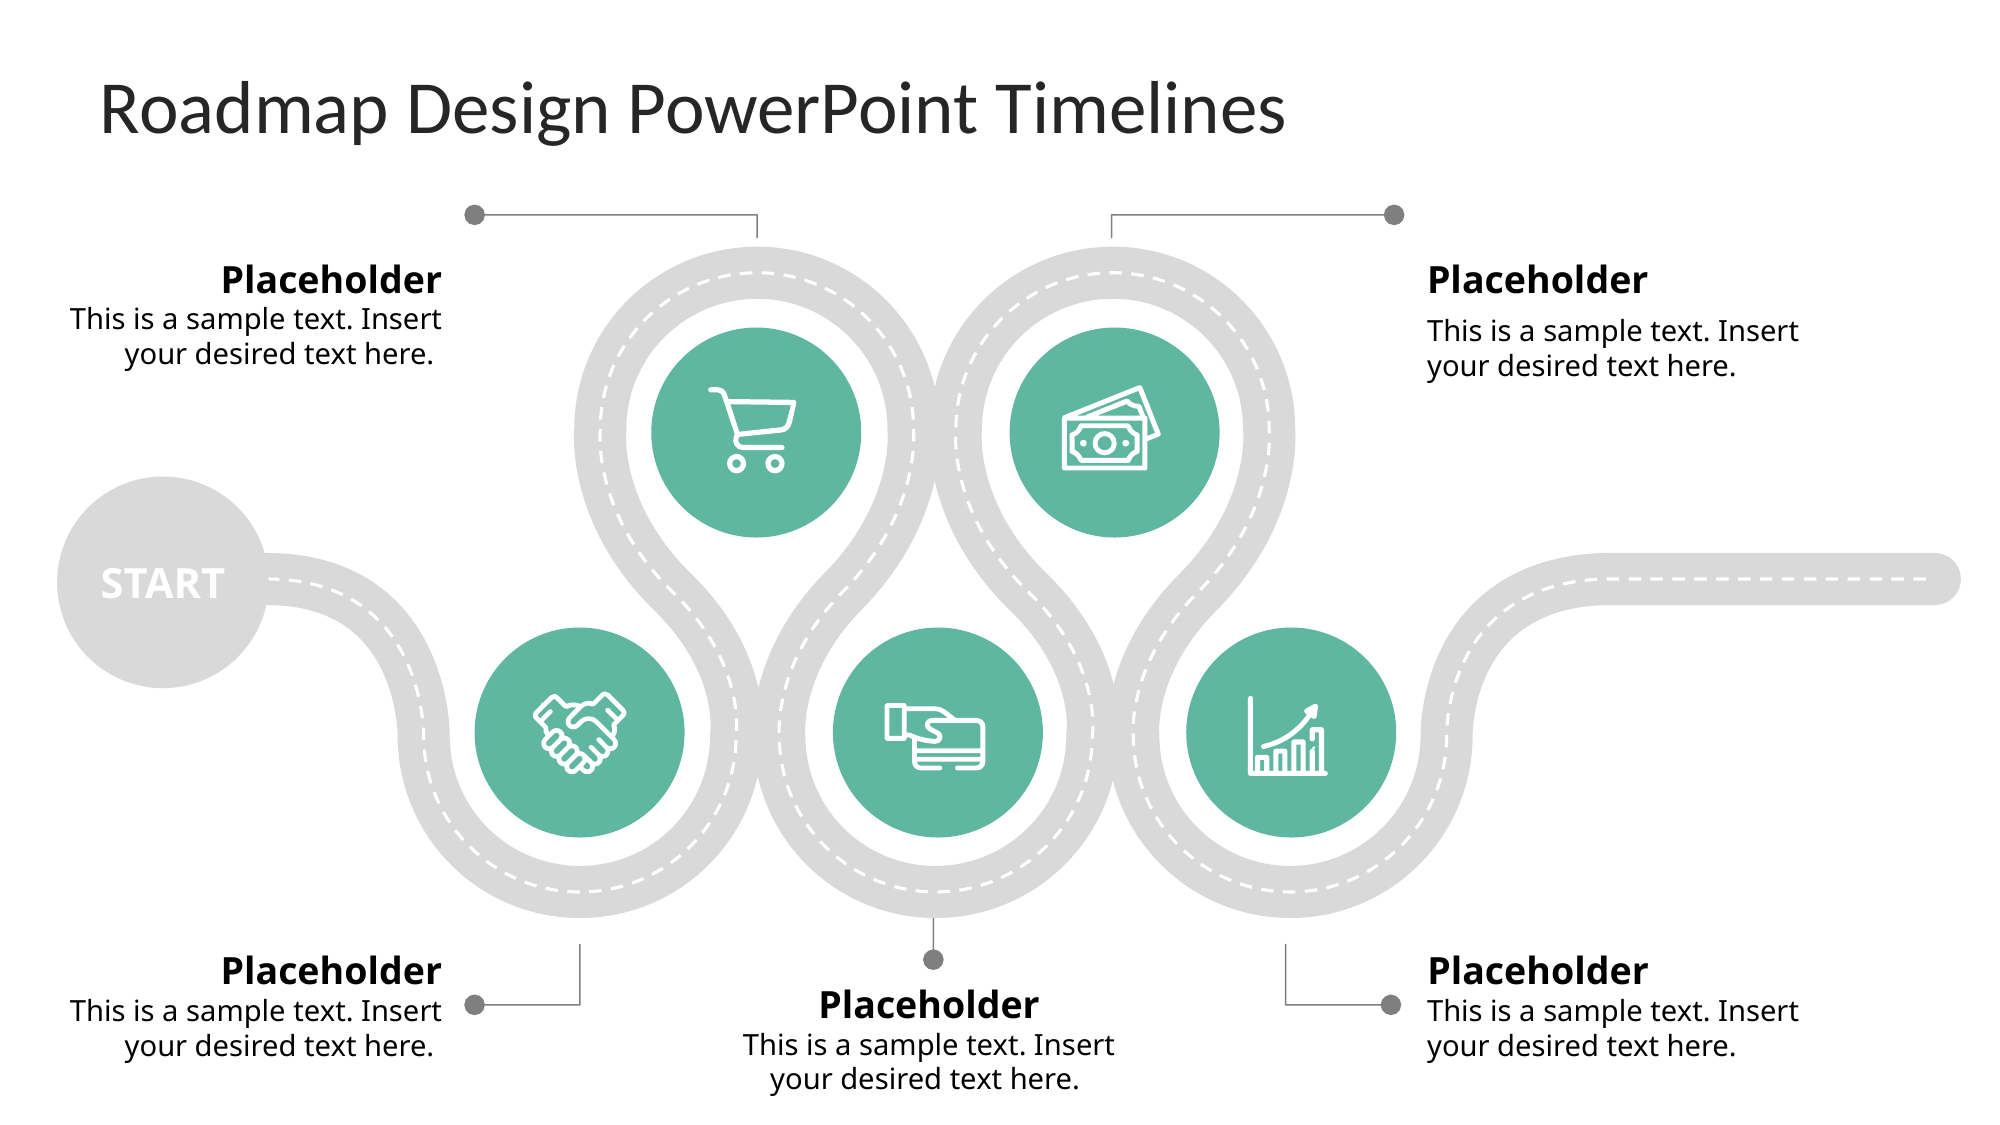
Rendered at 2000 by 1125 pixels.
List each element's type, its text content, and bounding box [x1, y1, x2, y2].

title Roadmap Design PowerPoint Timelines [99, 45, 1900, 162]
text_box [531, 691, 628, 775]
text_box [707, 386, 797, 474]
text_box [740, 980, 1118, 1097]
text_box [1061, 384, 1162, 471]
text_box [1109, 204, 1405, 240]
text_box [55, 474, 271, 691]
text_box [271, 272, 1935, 892]
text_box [1247, 695, 1329, 777]
text_box [464, 942, 582, 1016]
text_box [1426, 946, 1804, 1064]
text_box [66, 946, 443, 1064]
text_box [1426, 254, 1803, 383]
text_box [884, 702, 986, 771]
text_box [66, 254, 443, 372]
text_box START [85, 549, 241, 615]
text_box [1283, 942, 1402, 1016]
text_box [464, 204, 759, 240]
